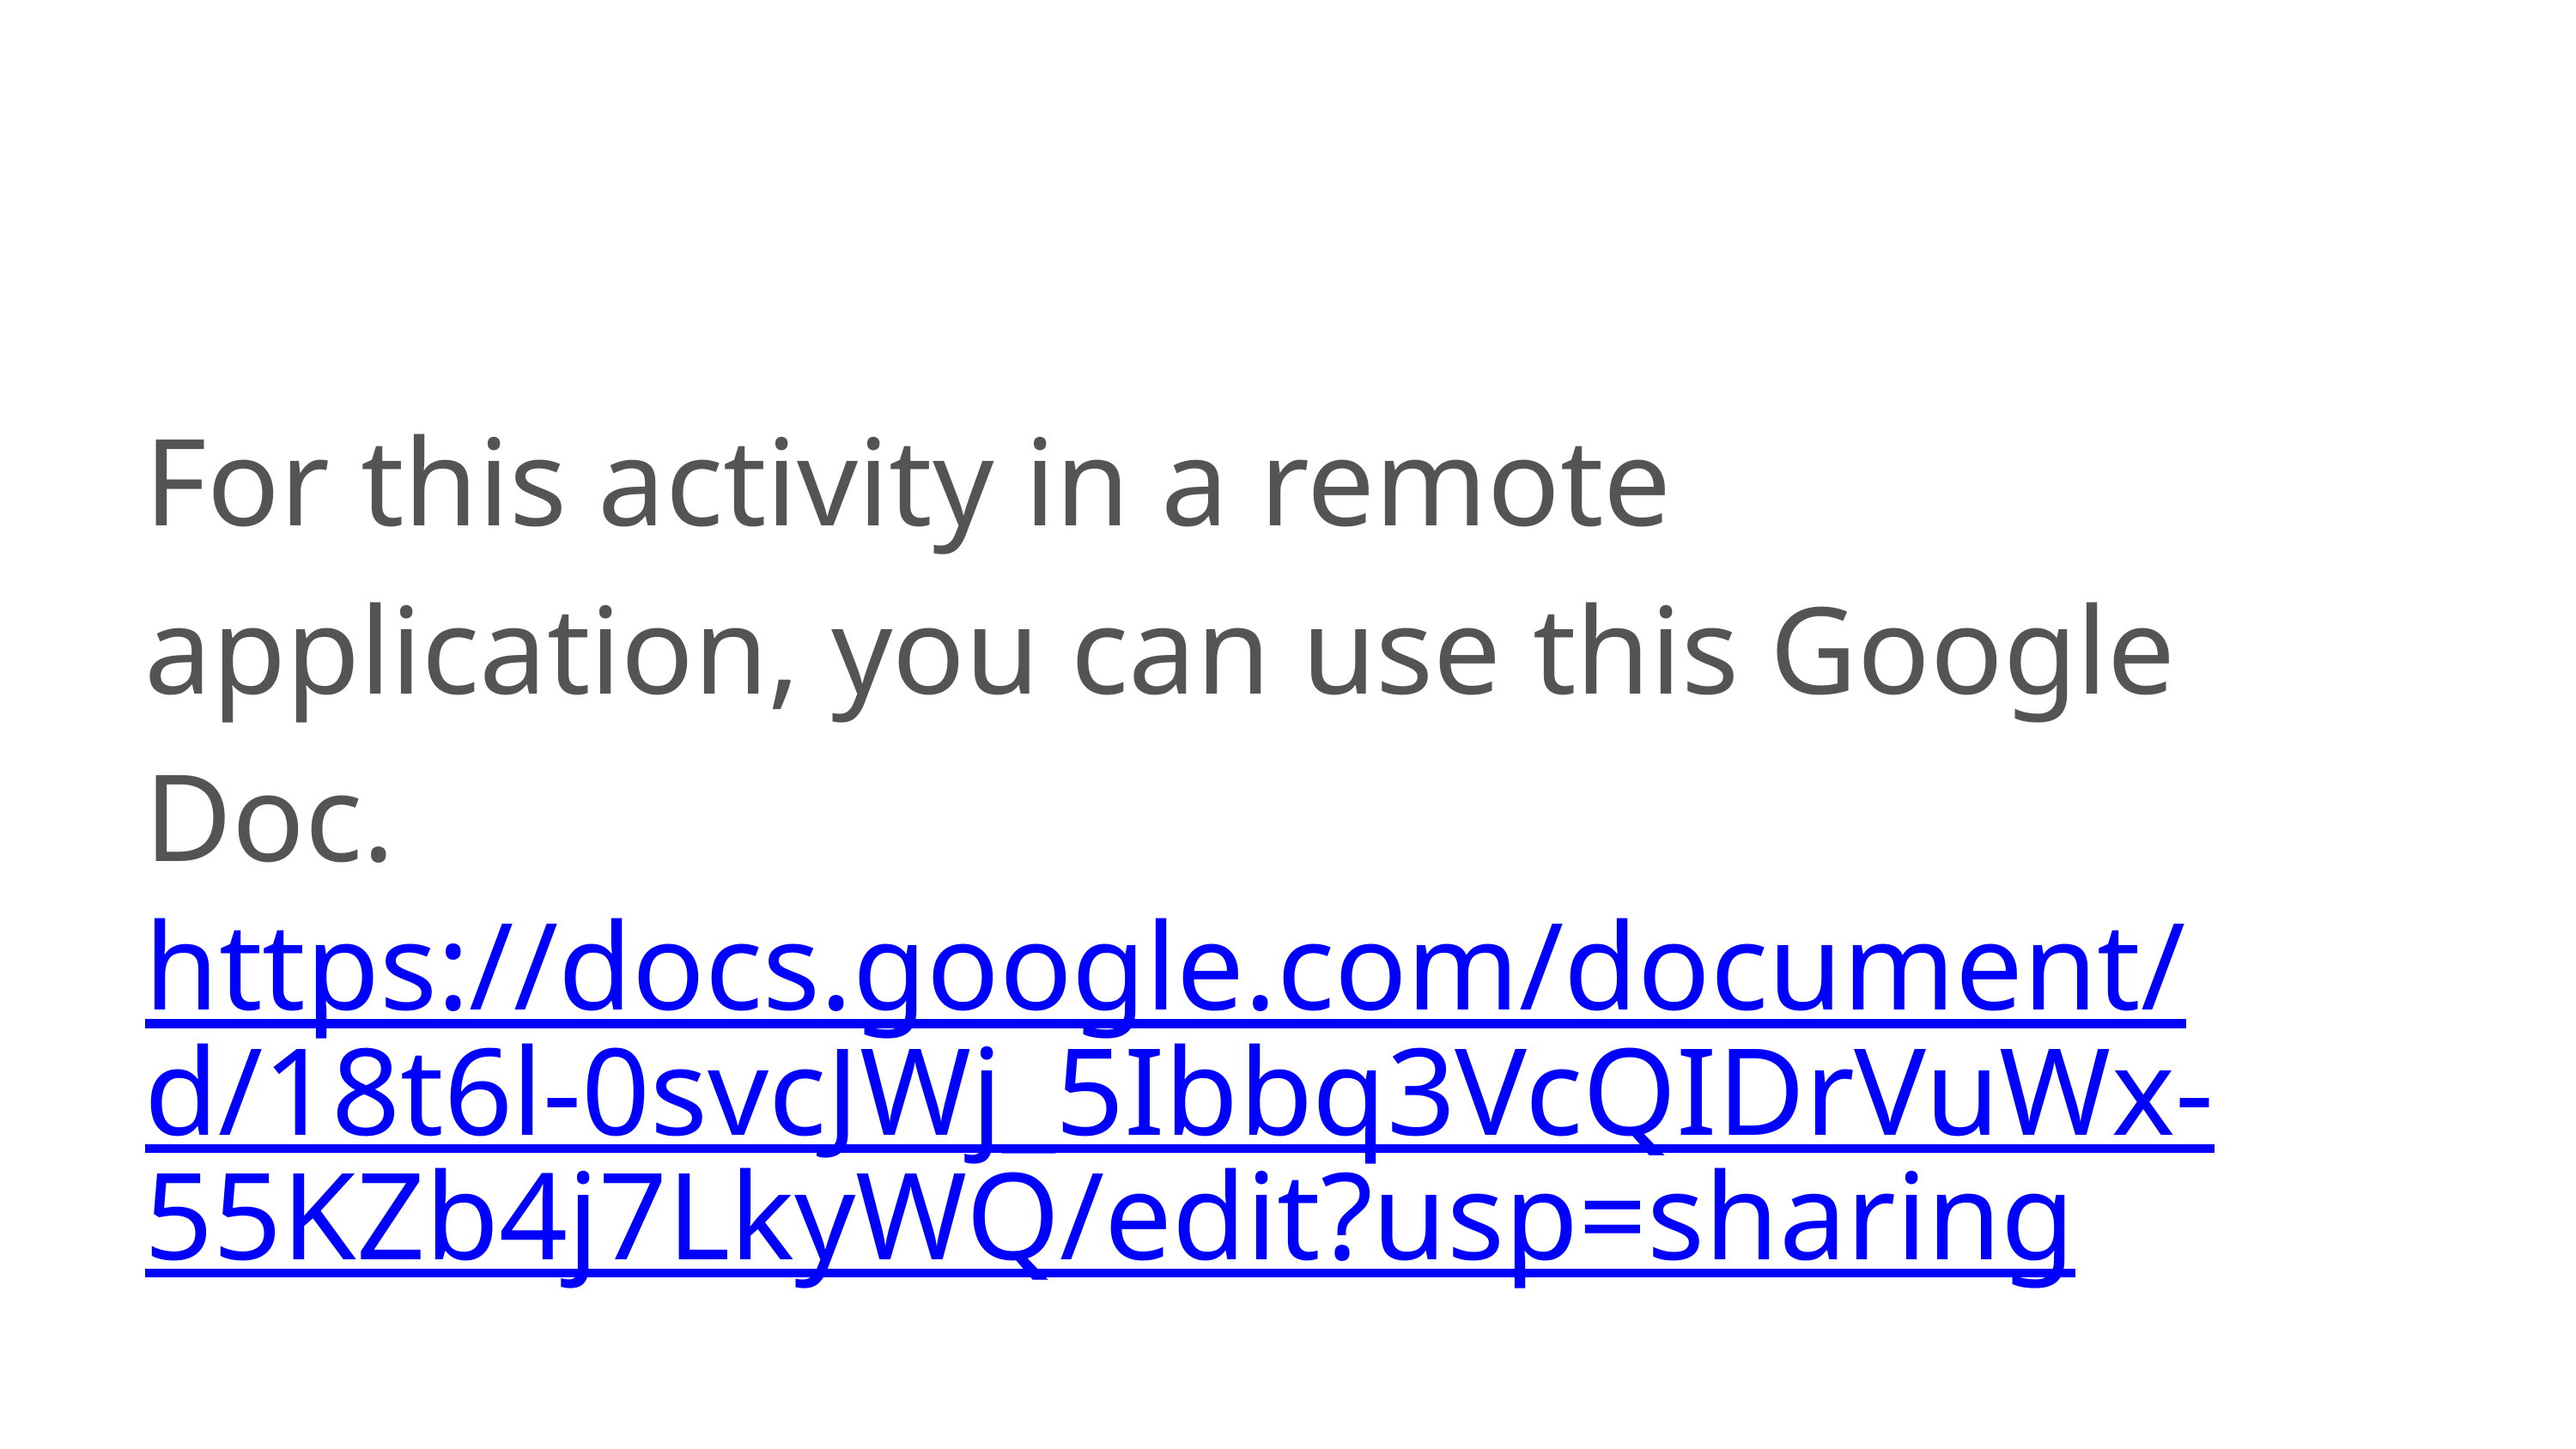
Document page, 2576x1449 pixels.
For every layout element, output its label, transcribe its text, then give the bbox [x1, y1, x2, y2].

text_box For this activity in a remote application, you can use this Google Doc. https://docs.google.com/document/d/18t6l-0svcJWj_5Ibbq3VcQIDrVuWx-55KZb4j7LkyWQ/edit?usp=sharing [144, 381, 2243, 1054]
